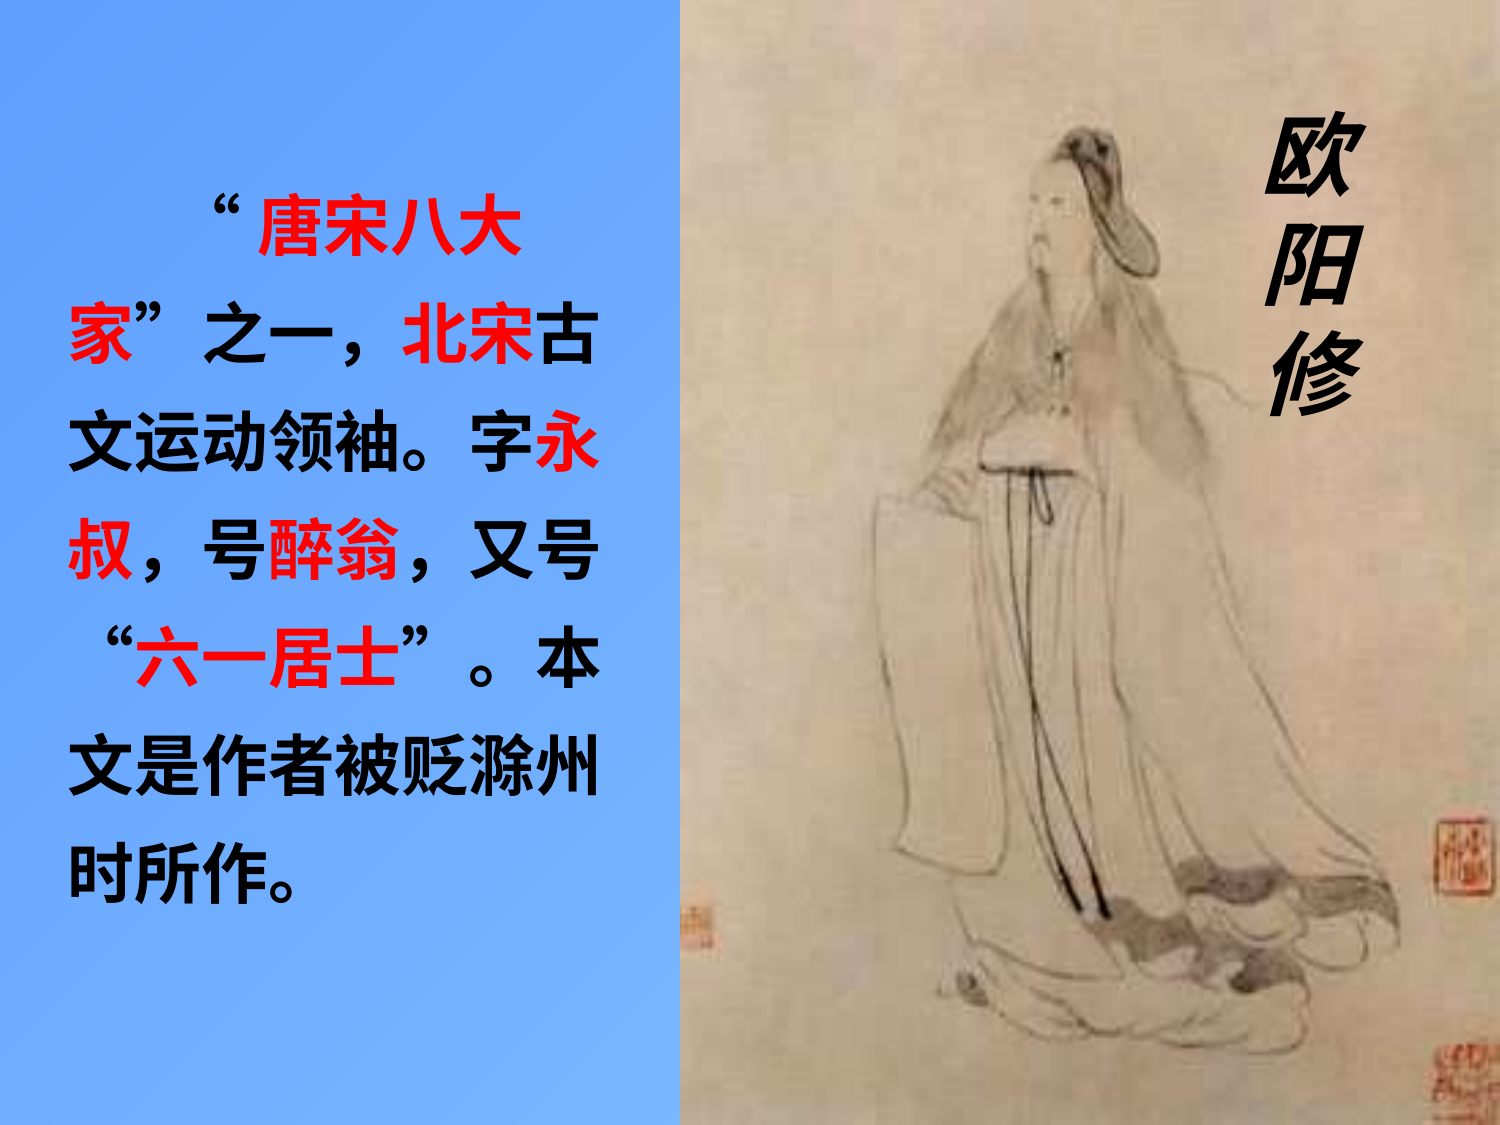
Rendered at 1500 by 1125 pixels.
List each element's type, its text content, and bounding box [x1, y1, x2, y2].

text_box “唐宋八大家”之一，北宋古文运动领袖。字永叔，号醉翁，又号“六一居士”。本文是作者被贬滁州时所作。 [53, 148, 656, 919]
picture [680, 0, 1500, 1125]
